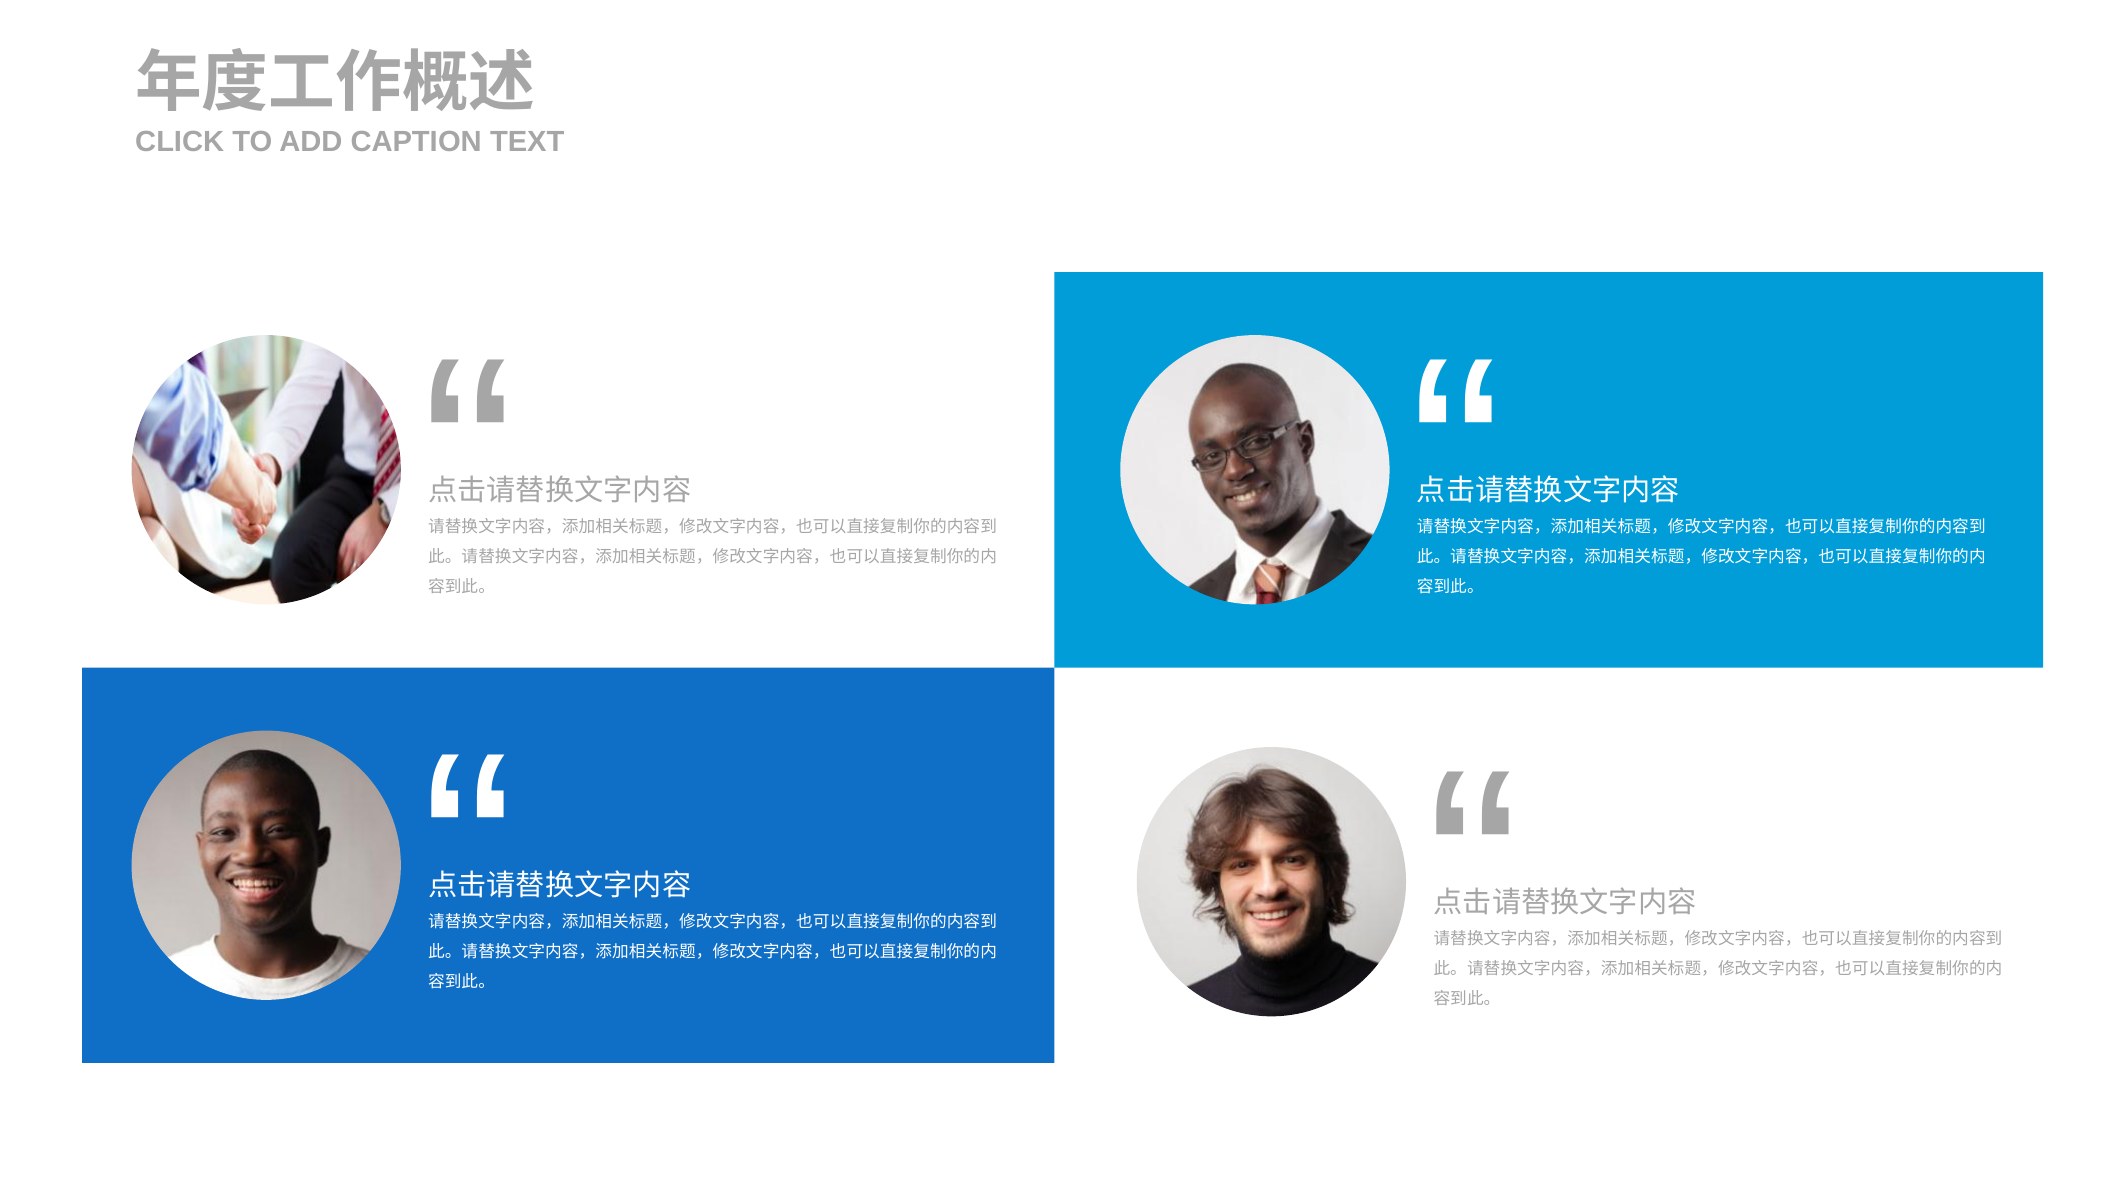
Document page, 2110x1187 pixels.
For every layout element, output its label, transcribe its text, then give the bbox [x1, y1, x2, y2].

text_box CLICK TO ADD CAPTION TEXT [135, 122, 596, 158]
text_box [1136, 684, 2020, 1025]
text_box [1054, 272, 2044, 668]
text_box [82, 667, 1055, 1064]
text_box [131, 272, 1015, 613]
text_box 年度工作概述 [135, 38, 596, 119]
